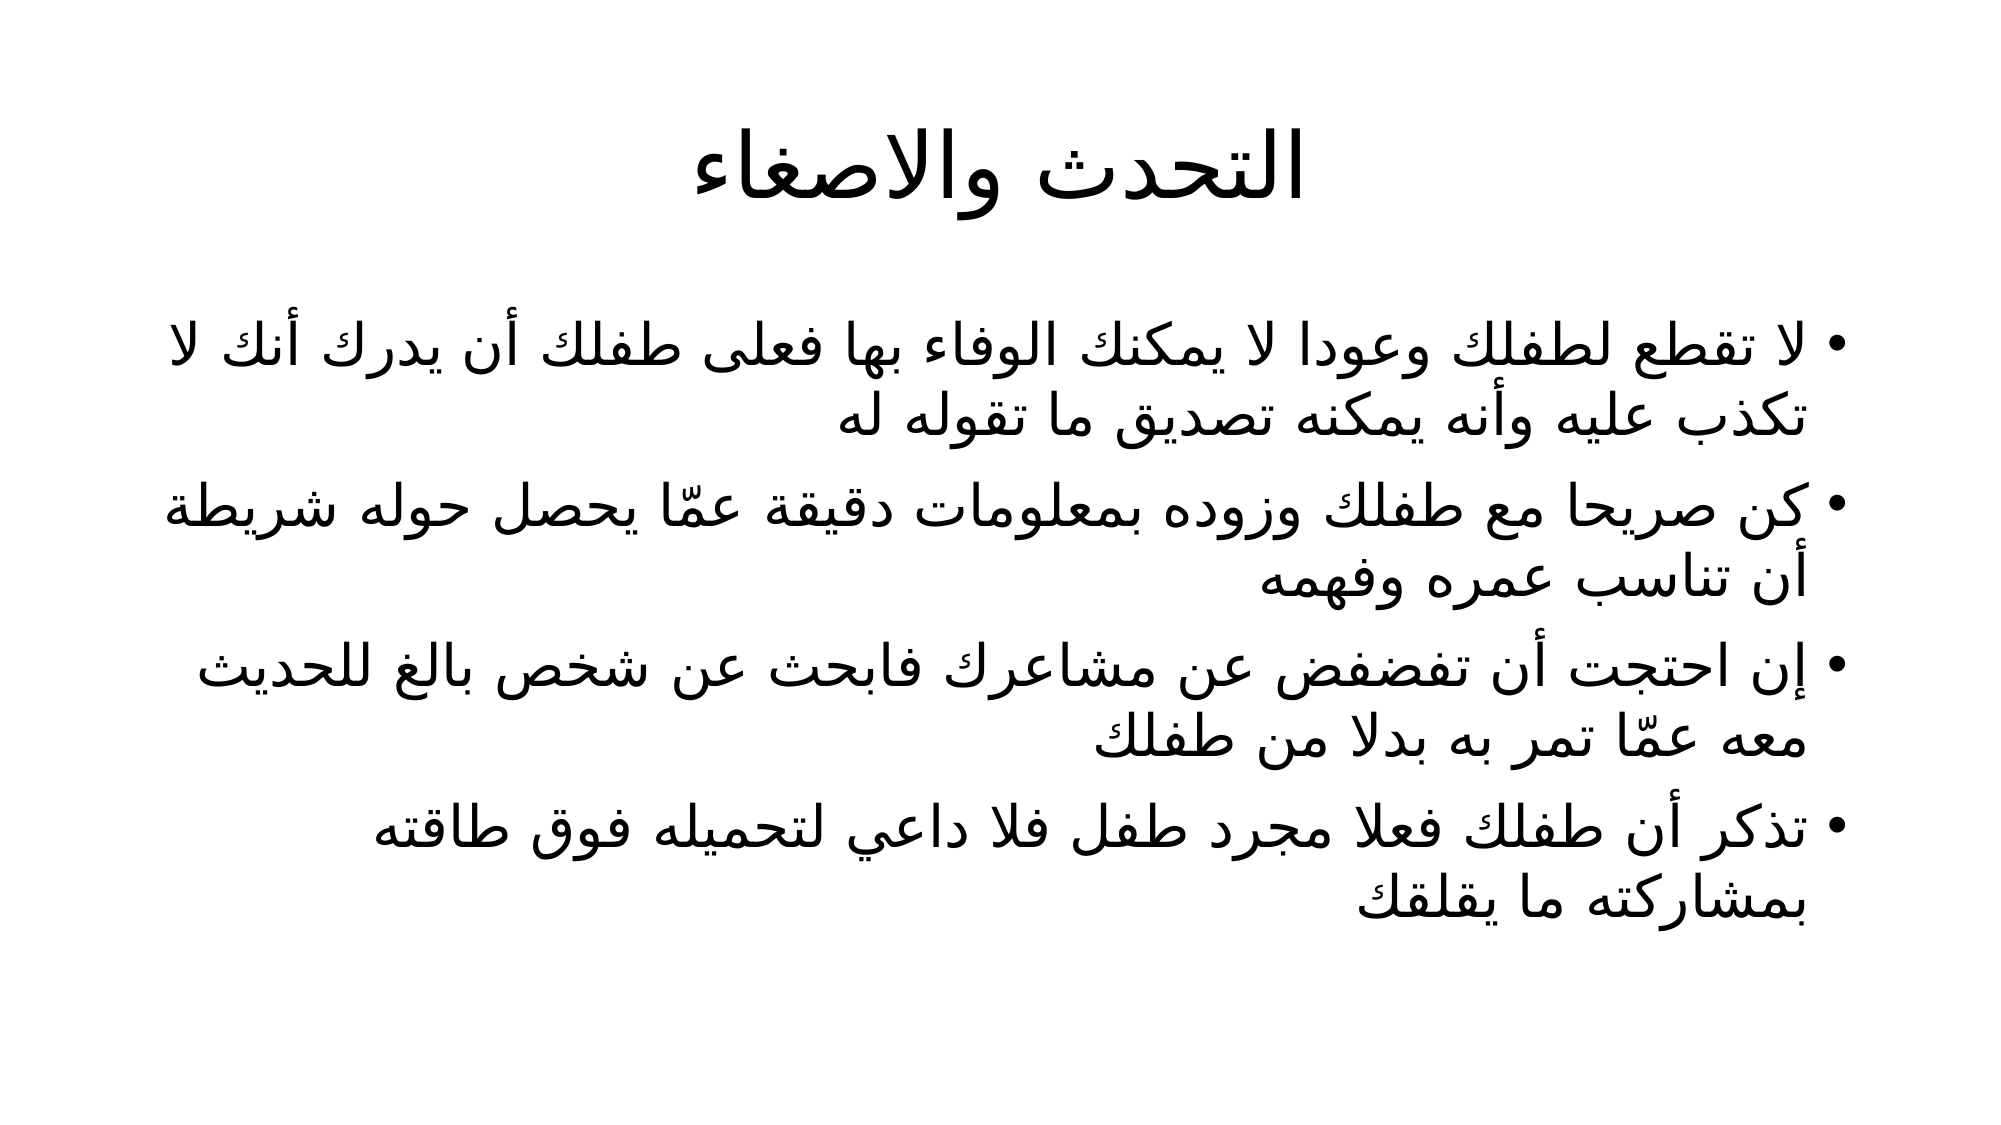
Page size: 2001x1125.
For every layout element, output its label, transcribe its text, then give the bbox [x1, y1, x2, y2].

title التحدث والاصغاء [137, 59, 1863, 278]
list لا تقطع لطفلك وعودا لا يمكنك الوفاء بها فعلى طفلك أن يدرك أنك لا تكذب عليه وأنه يمكنه تصديق ما تقوله له كن صريحا مع طفلك وزوده بمعلومات دقيقة عمّا يحصل حوله شريطة أن تناسب عمره وفهمه إن احتجت أن تفضفض عن مشاعرك فابحث عن شخص بالغ للحديث معه عمّا تمر به بدلا من طفلك تذكر أن طفلك فعلا مجرد طفل فلا داعي لتحميله فوق طاقته بمشاركته ما يقلقك [137, 299, 1863, 1014]
